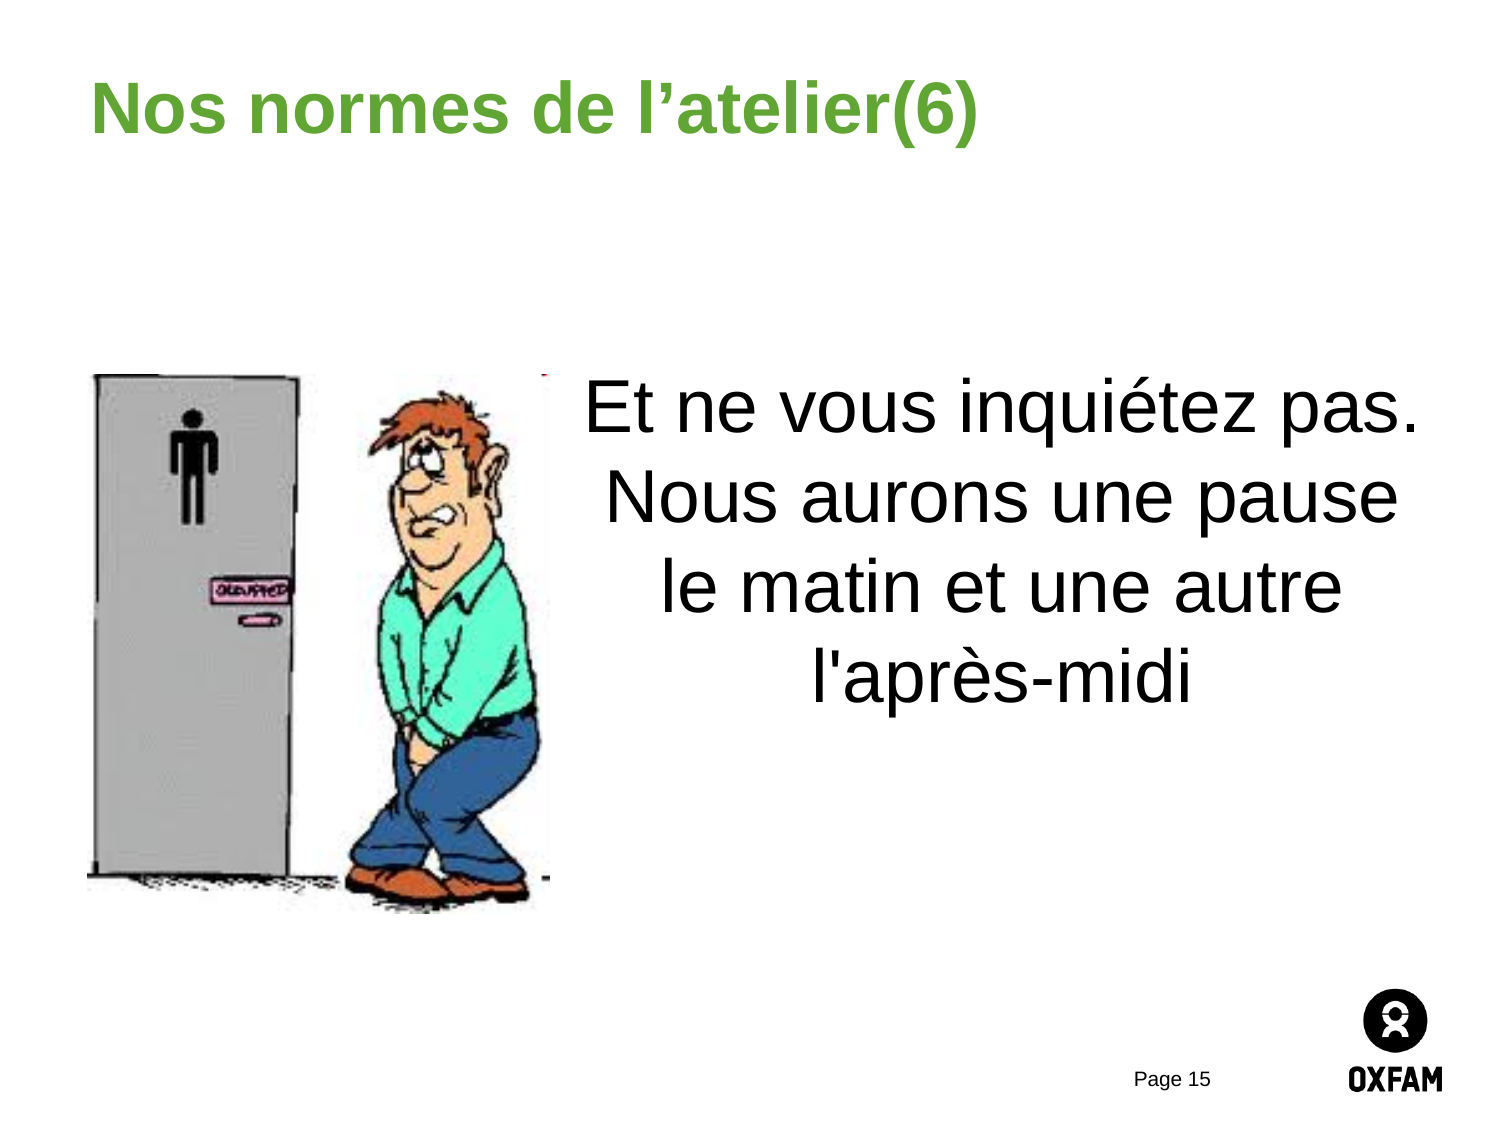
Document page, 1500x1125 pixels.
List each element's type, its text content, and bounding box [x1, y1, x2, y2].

list Et ne vous inquiétez pas. Nous aurons une pause le matin et une autre l'après-midi [49, 349, 1451, 926]
picture [87, 374, 550, 915]
title Nos normes de l’atelier(6) [74, 44, 1426, 164]
picture [1345, 985, 1445, 1095]
